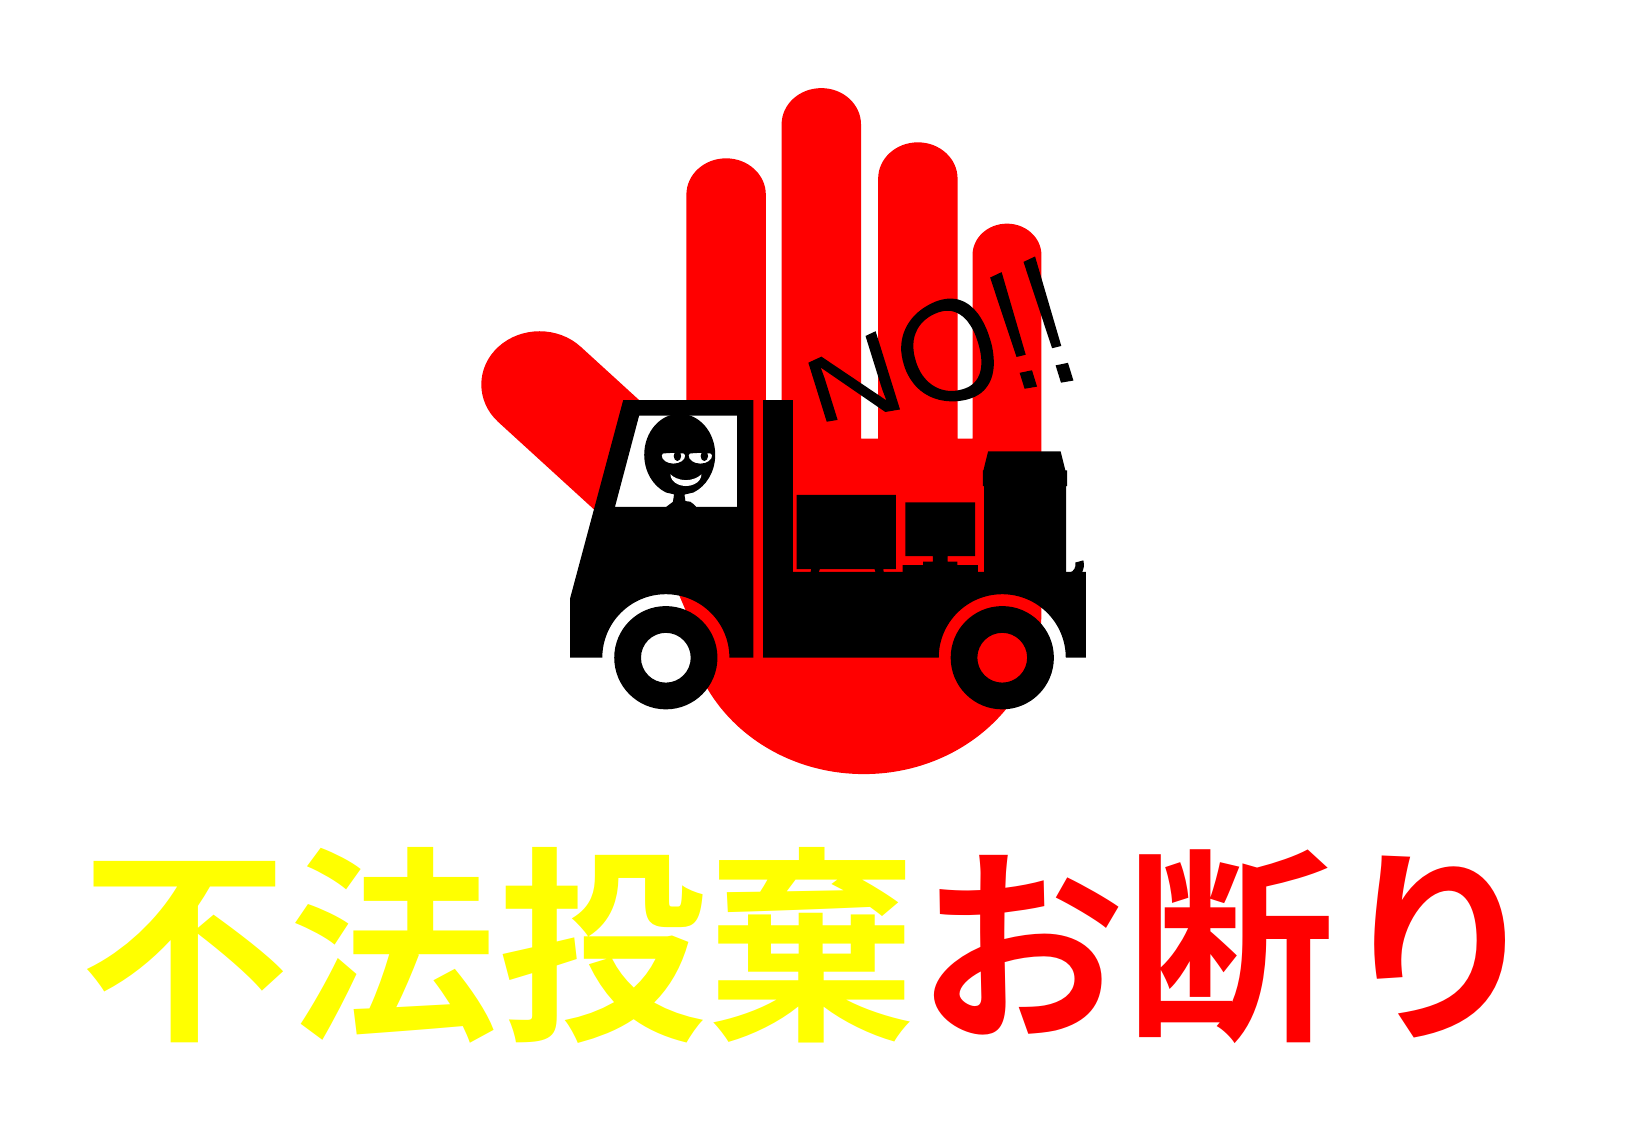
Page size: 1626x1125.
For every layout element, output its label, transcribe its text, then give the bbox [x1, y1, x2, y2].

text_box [480, 87, 1087, 775]
text_box 不法投棄お断り [0, 808, 1625, 1074]
